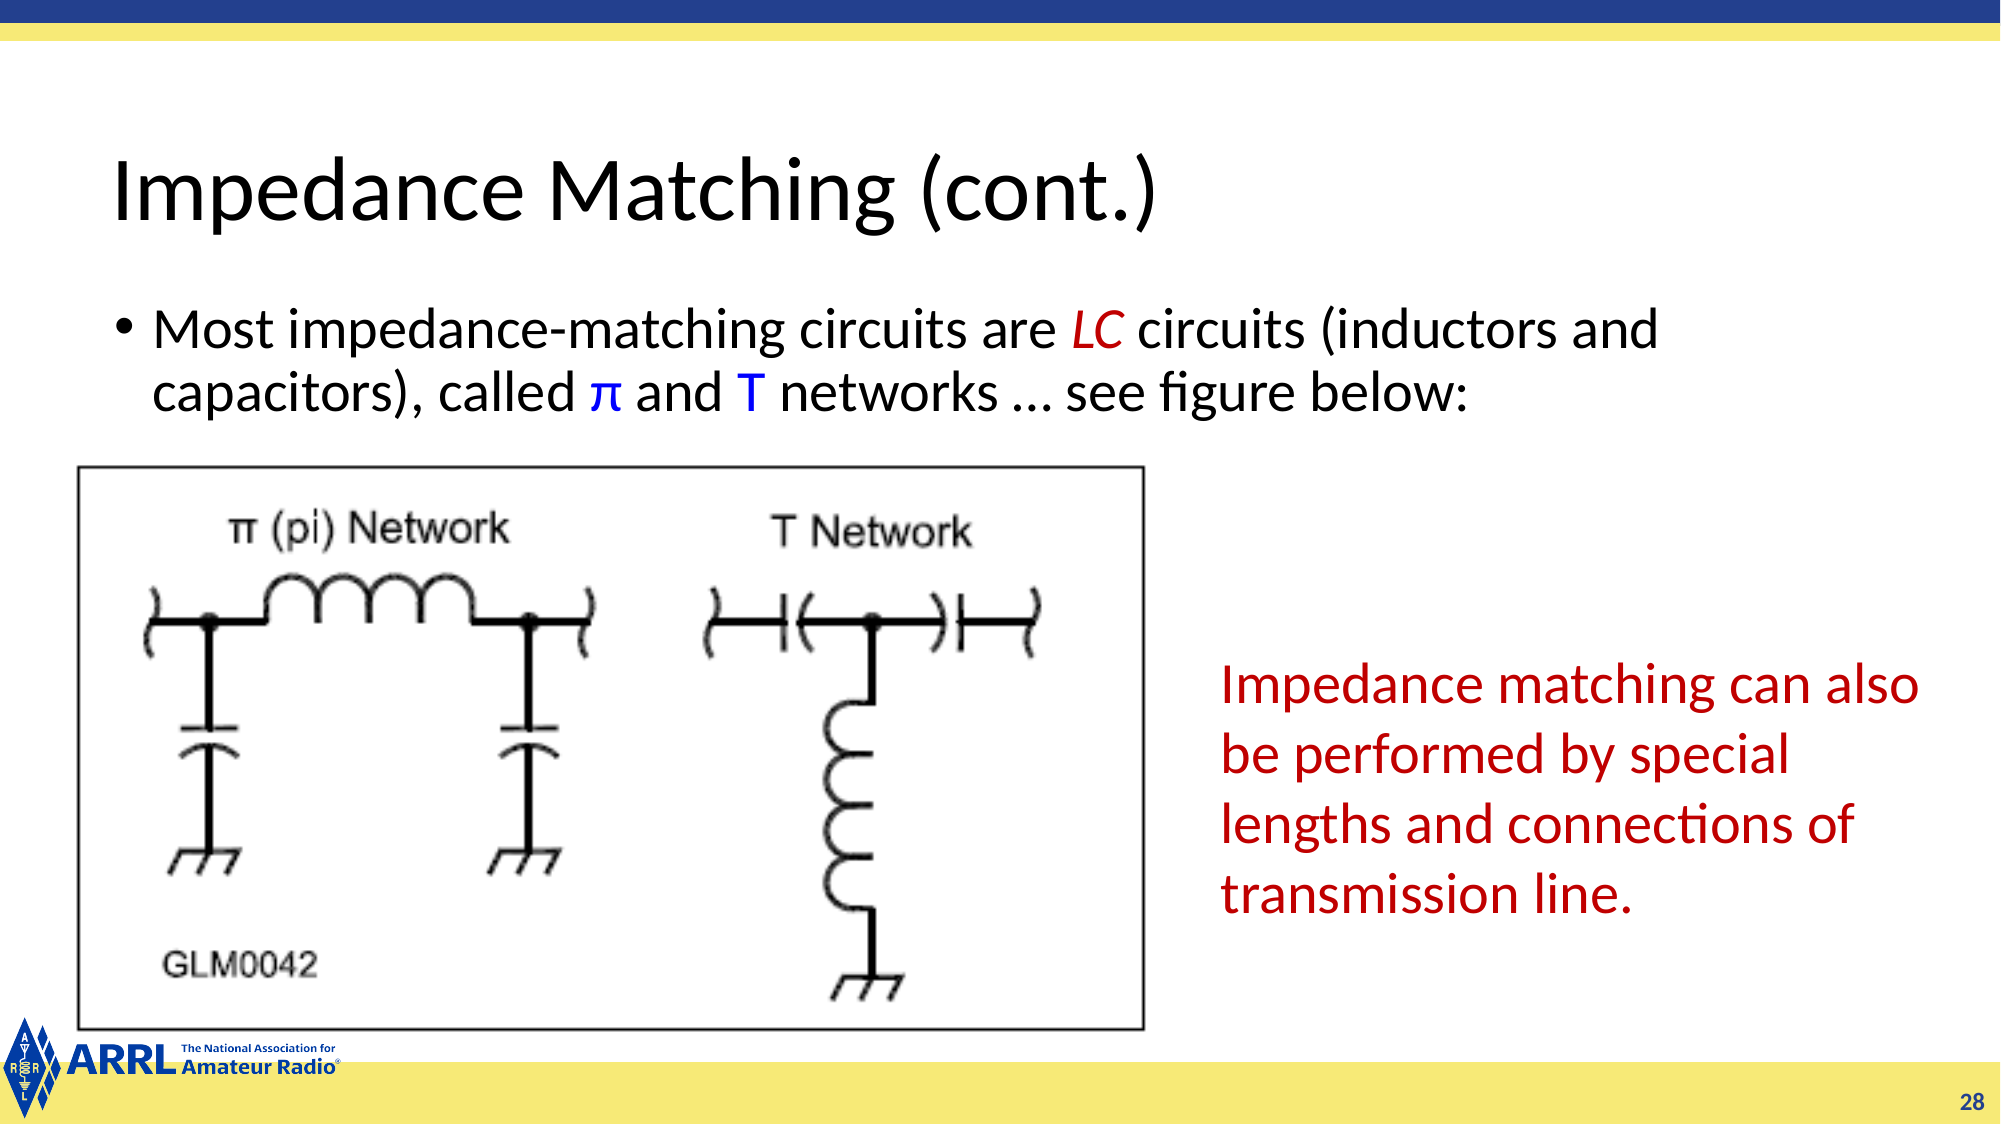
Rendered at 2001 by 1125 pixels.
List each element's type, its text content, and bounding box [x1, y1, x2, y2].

title Impedance Matching (cont.) [96, 134, 1897, 356]
list Most impedance-matching circuits are LC circuits (inductors and capacitors), called π and T networks … see figure below: [99, 290, 1900, 459]
picture [1, 448, 1159, 1121]
text_box Impedance matching can also be performed by special lengths and connections of transmission line. [1205, 637, 1963, 933]
